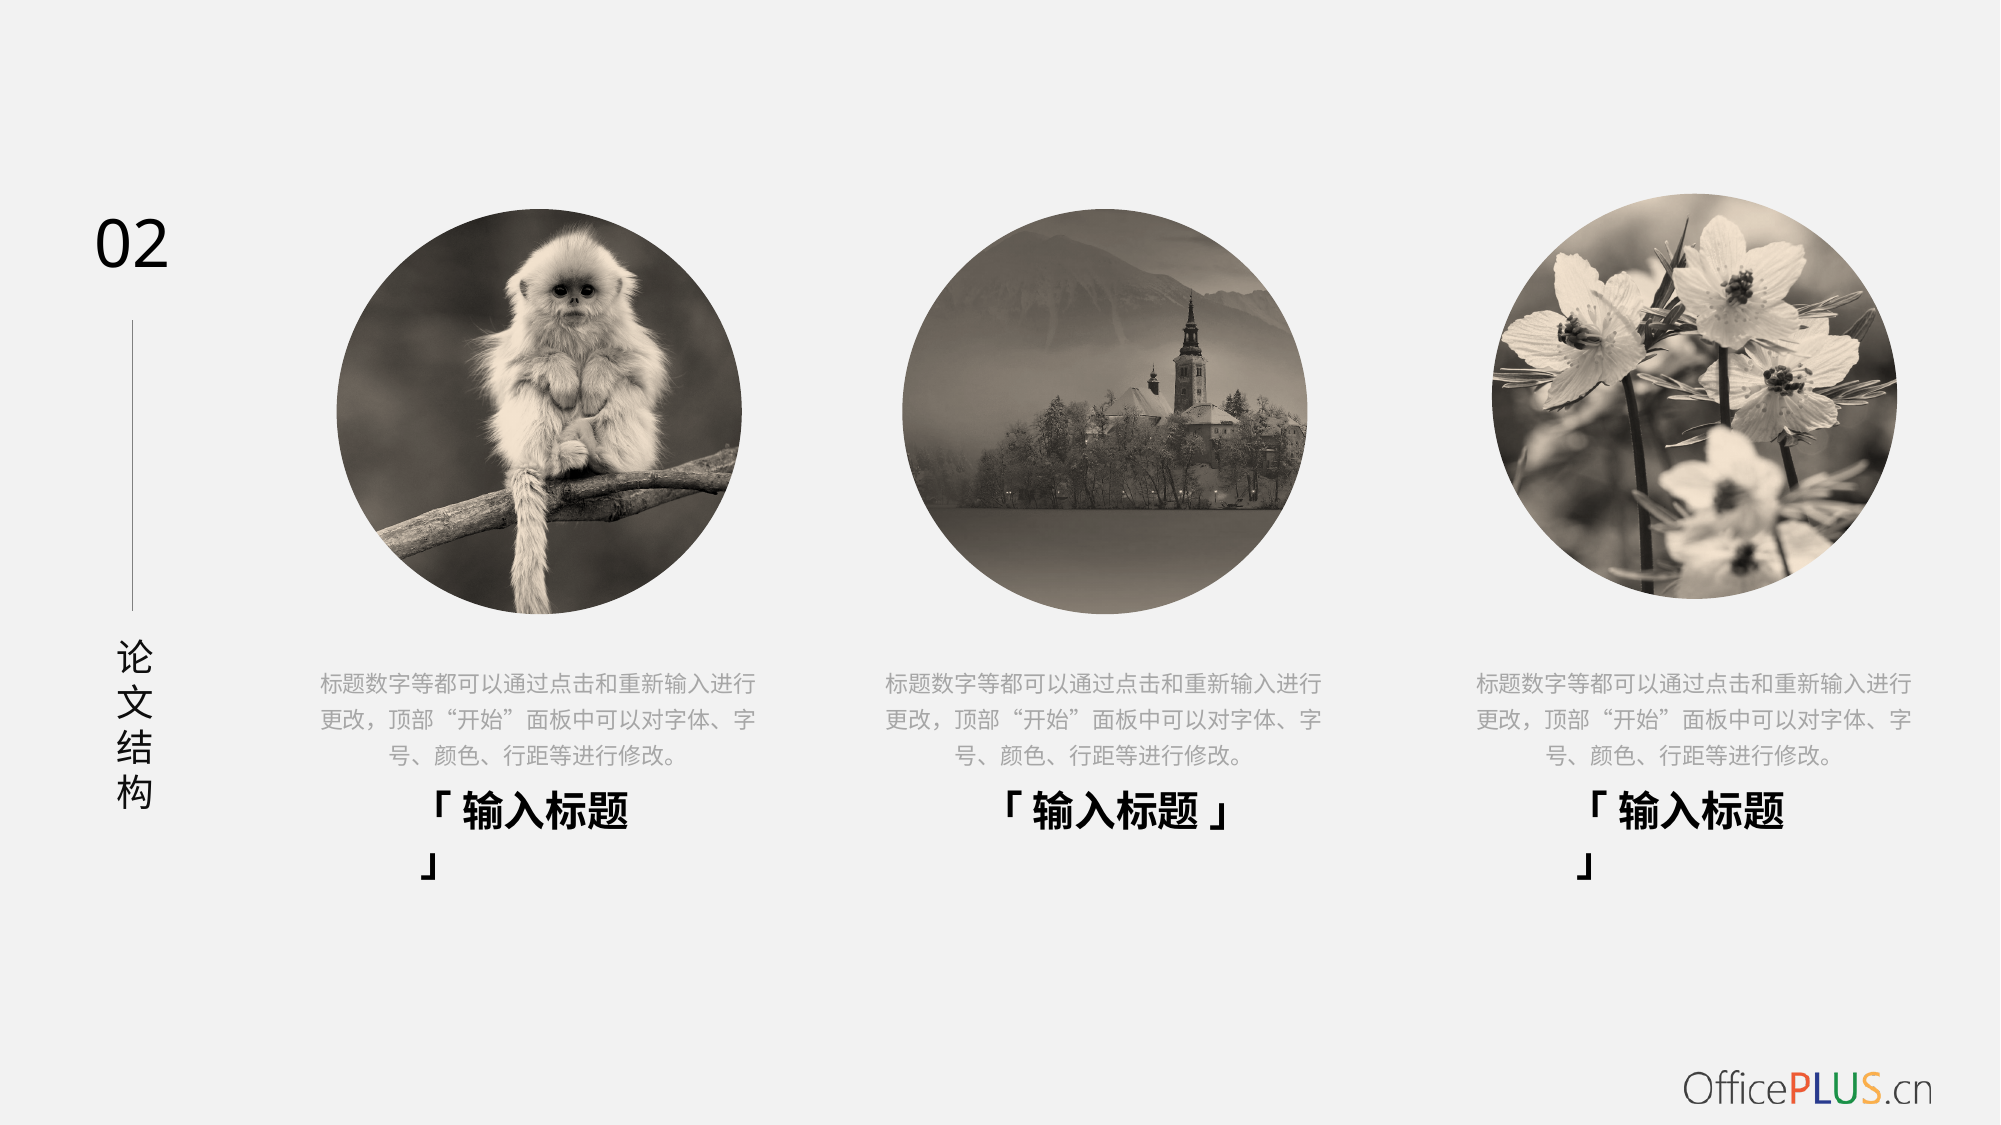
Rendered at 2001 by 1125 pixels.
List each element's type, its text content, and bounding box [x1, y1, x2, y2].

text_box 标题数字等都可以通过点击和重新输入进行更改，顶部“开始”面板中可以对字体、字号、颜色、行距等进行修改。 [1450, 654, 1939, 777]
picture [1684, 1070, 1931, 1104]
picture [1491, 193, 1898, 599]
text_box 「 输入标题 」 [396, 776, 681, 892]
text_box 标题数字等都可以通过点击和重新输入进行更改，顶部“开始”面板中可以对字体、字号、颜色、行距等进行修改。 [294, 654, 783, 777]
text_box 「 输入标题 」 [961, 776, 1271, 842]
text_box 02 [79, 193, 186, 289]
text_box 论文结构 [101, 626, 164, 822]
text_box 标题数字等都可以通过点击和重新输入进行更改，顶部“开始”面板中可以对字体、字号、颜色、行距等进行修改。 [859, 654, 1349, 777]
picture [902, 209, 1308, 615]
text_box 「 输入标题 」 [1552, 776, 1837, 892]
picture [336, 209, 742, 615]
